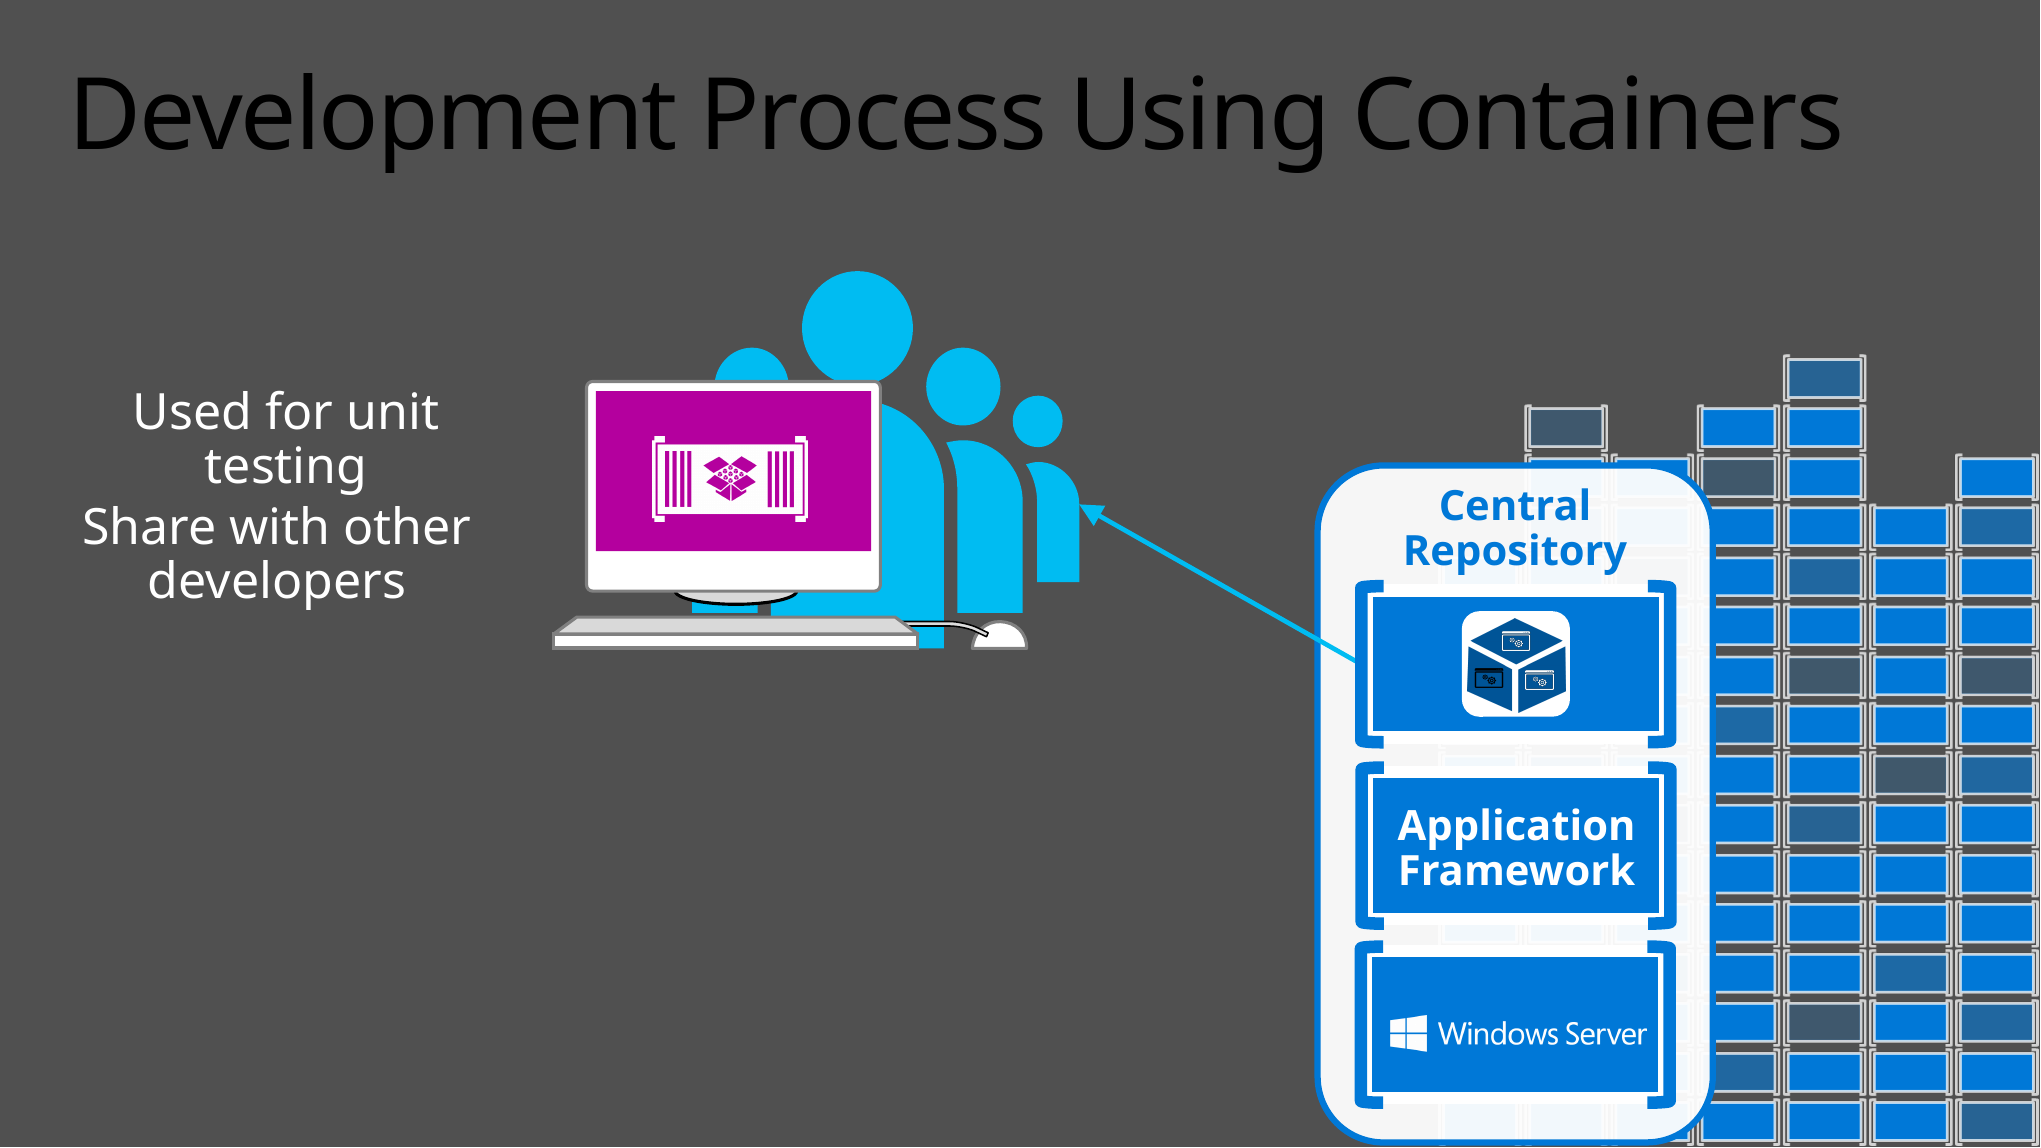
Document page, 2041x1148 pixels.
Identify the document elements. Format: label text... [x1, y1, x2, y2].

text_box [1361, 767, 1671, 924]
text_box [1078, 504, 1362, 665]
text_box Share with other developers [10, 477, 544, 634]
text_box Central Repository [1316, 665, 1438, 1144]
picture [652, 436, 808, 522]
text_box Used for unit testing [19, 362, 553, 519]
title Development Process Using Containers [45, 48, 1996, 199]
picture [1438, 354, 2039, 1147]
text_box Central Repository [1322, 464, 1438, 584]
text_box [1360, 585, 1671, 743]
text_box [553, 270, 1080, 649]
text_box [1360, 946, 1670, 1103]
picture [1374, 999, 1667, 1068]
